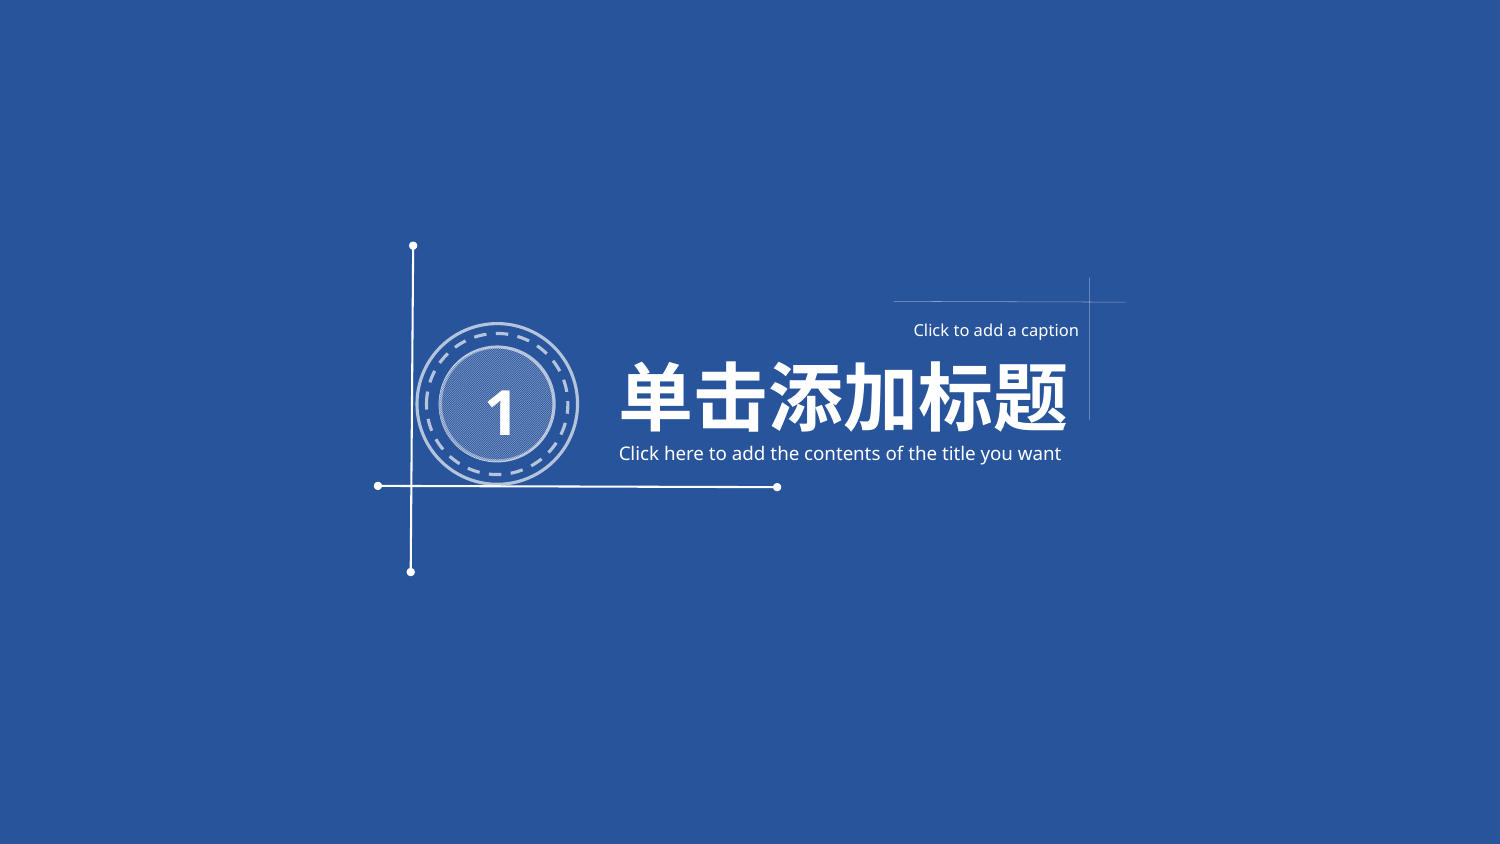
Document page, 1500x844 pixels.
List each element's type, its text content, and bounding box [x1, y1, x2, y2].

text_box Click here to add the contents of the title you want [603, 433, 1098, 472]
text_box Click to add a caption [898, 312, 1089, 347]
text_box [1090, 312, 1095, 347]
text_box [416, 323, 578, 485]
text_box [410, 245, 414, 572]
text_box 单击添加标题 [603, 343, 1084, 433]
